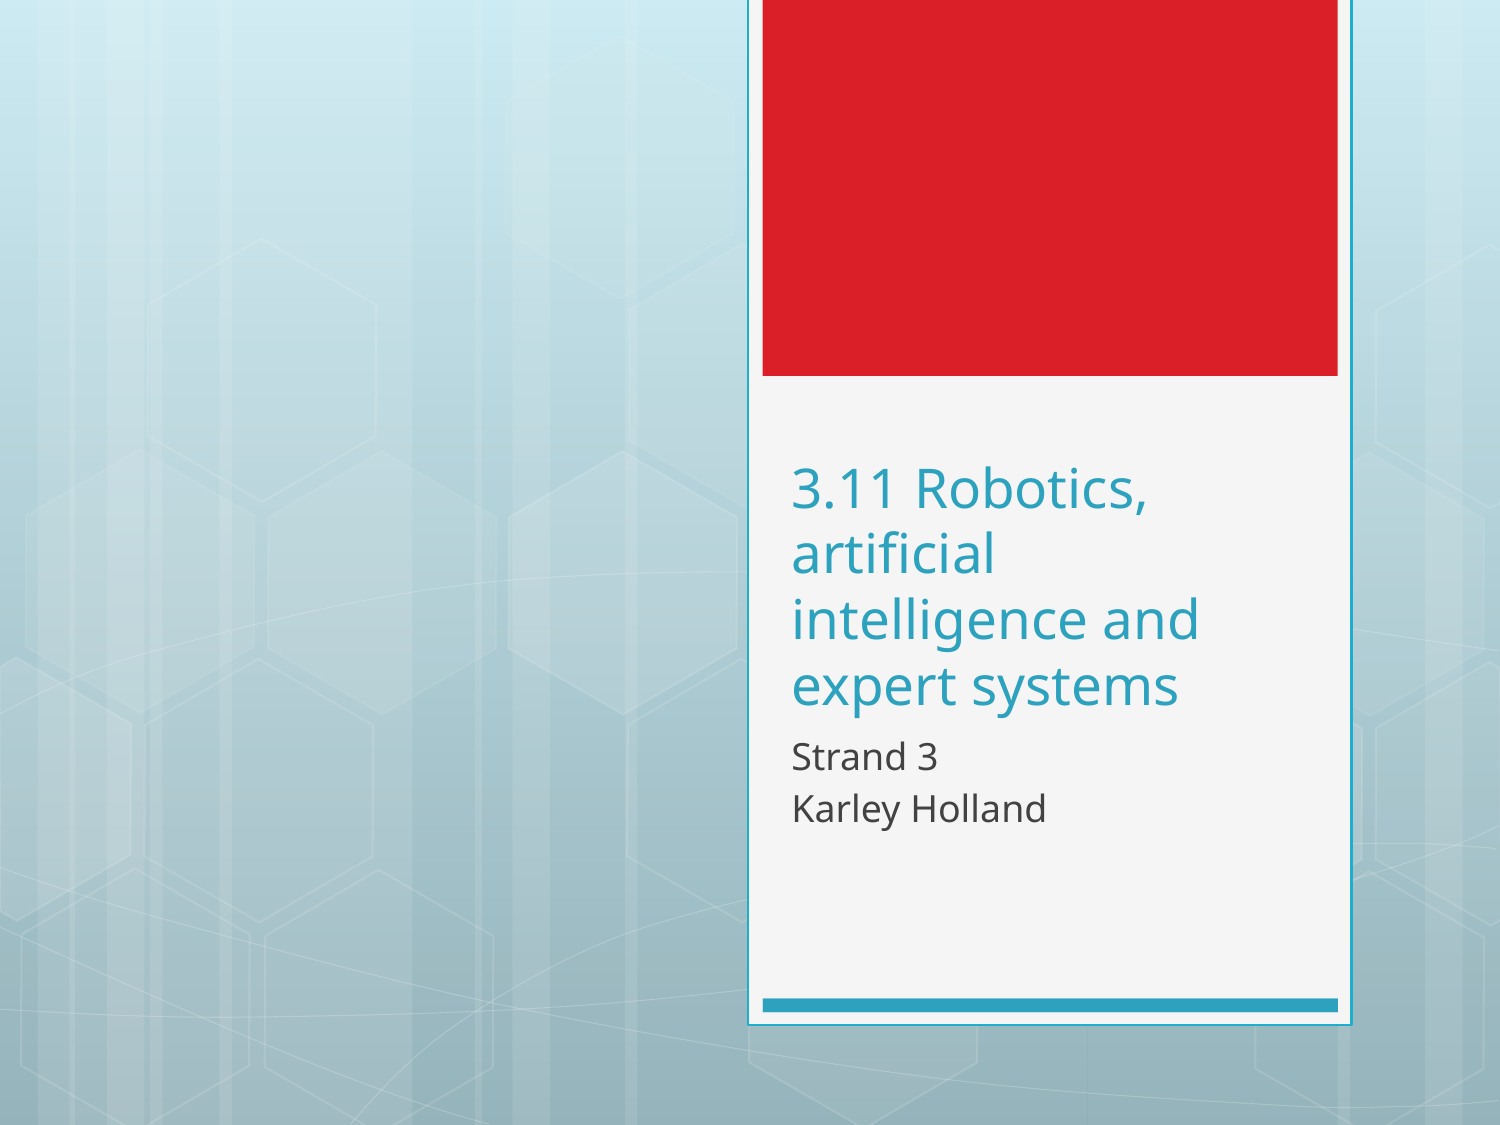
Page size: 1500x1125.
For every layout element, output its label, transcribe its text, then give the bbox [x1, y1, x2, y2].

title 3.11 Robotics, artificial intelligence and expert systems [776, 444, 1320, 724]
subtitle Strand 3 Karley Holland [776, 725, 1320, 933]
